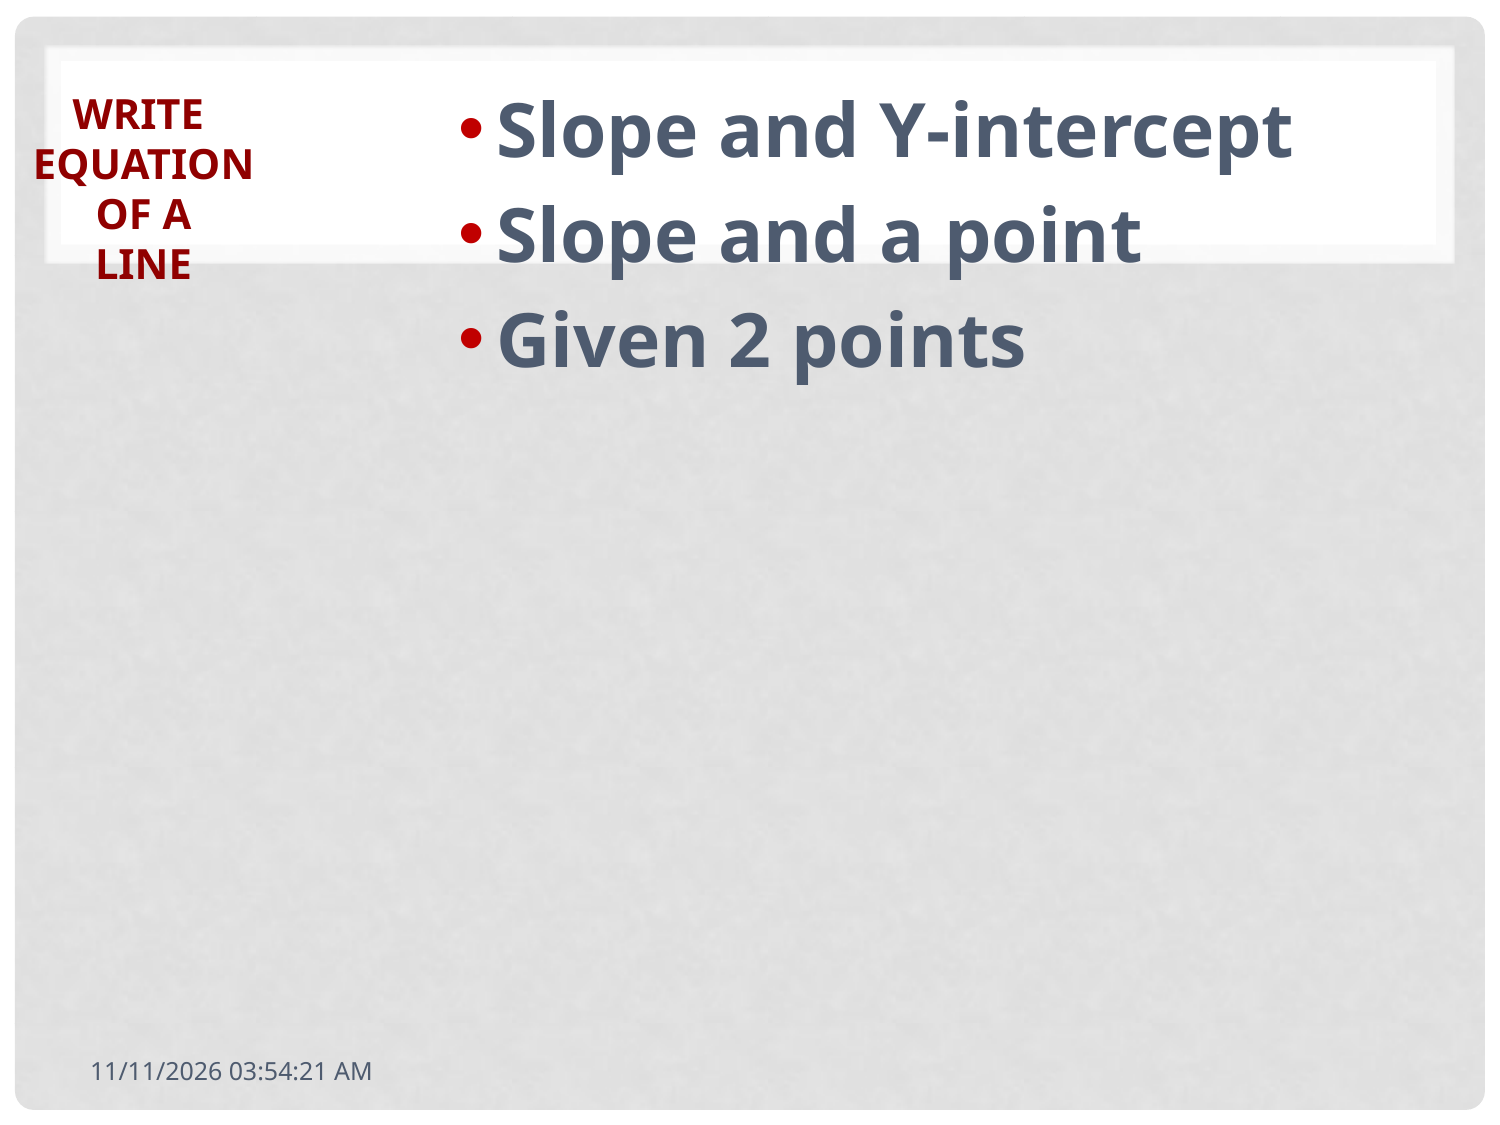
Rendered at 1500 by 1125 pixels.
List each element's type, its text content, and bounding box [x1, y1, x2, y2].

title Write equation of a line [0, 0, 288, 375]
list Slope and Y-intercept Slope and a point Given 2 points [425, 75, 1425, 1005]
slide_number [75, 1042, 425, 1103]
